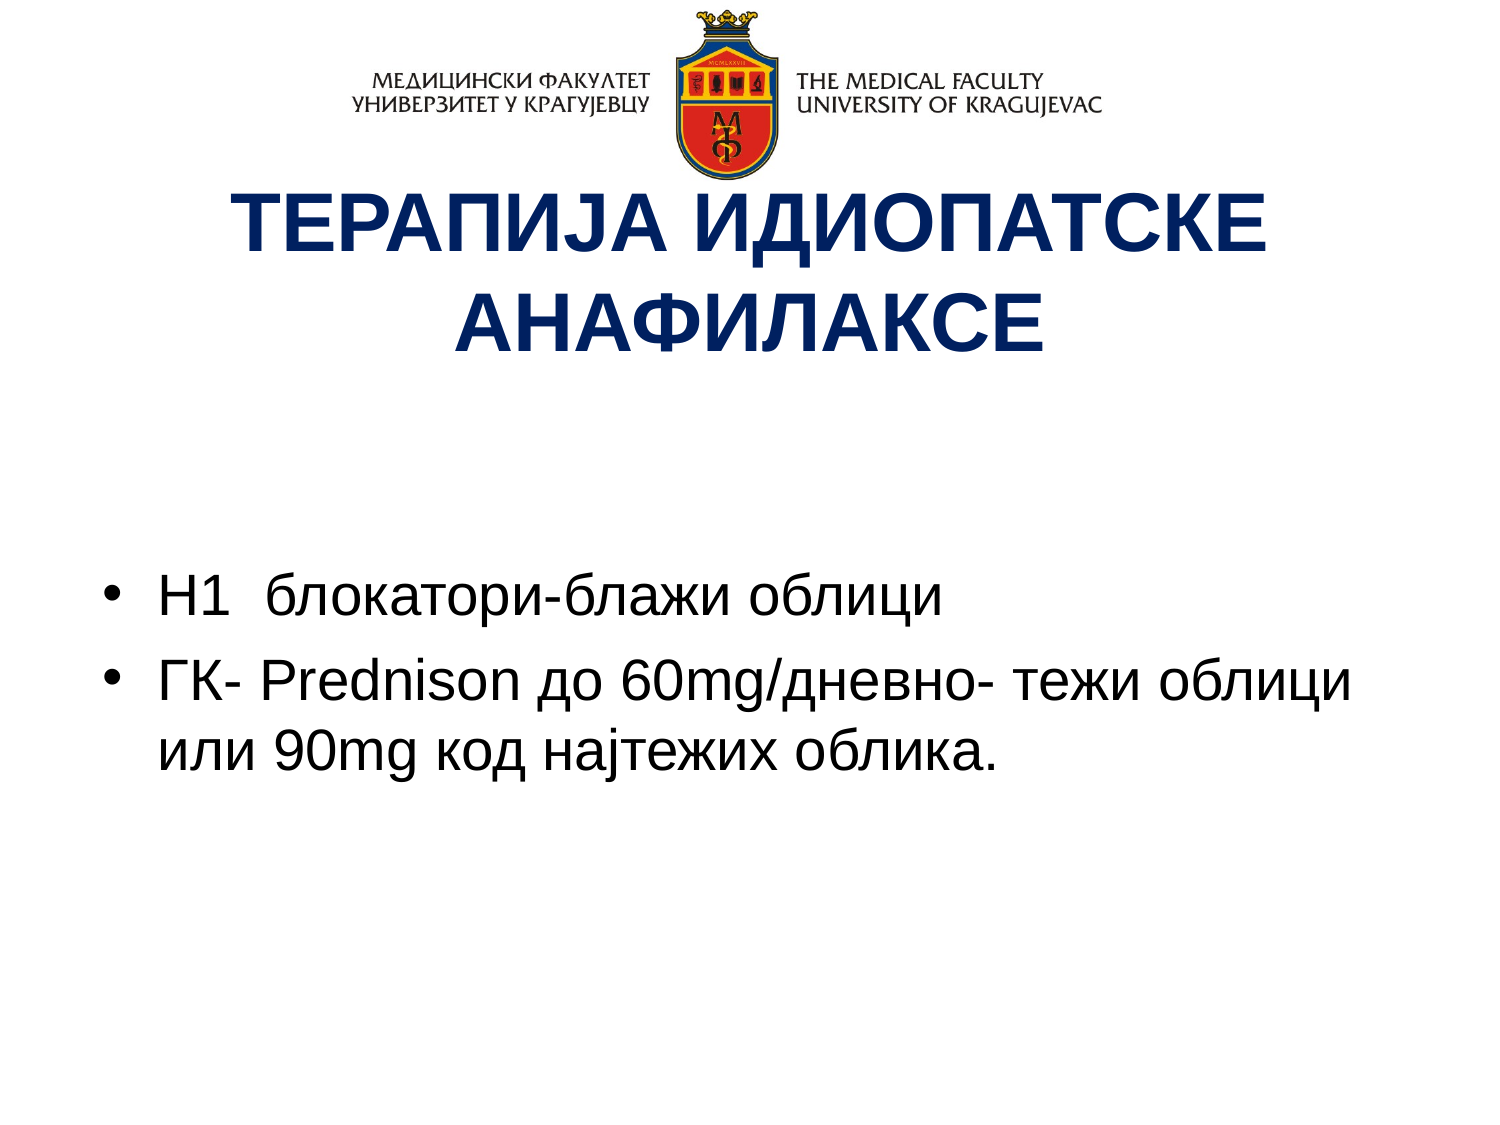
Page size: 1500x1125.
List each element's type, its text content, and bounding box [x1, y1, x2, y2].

picture [328, 0, 1125, 174]
text_box ТЕРАПИЈА ИДИОПАТСКЕ АНАФИЛАКСЕ [74, 174, 1425, 362]
text_box H1 блокатори-блажи облици ГК- Prednison до 60mg/дневно- тежи облици или 90mg код најтежих облика. [87, 549, 1425, 1093]
